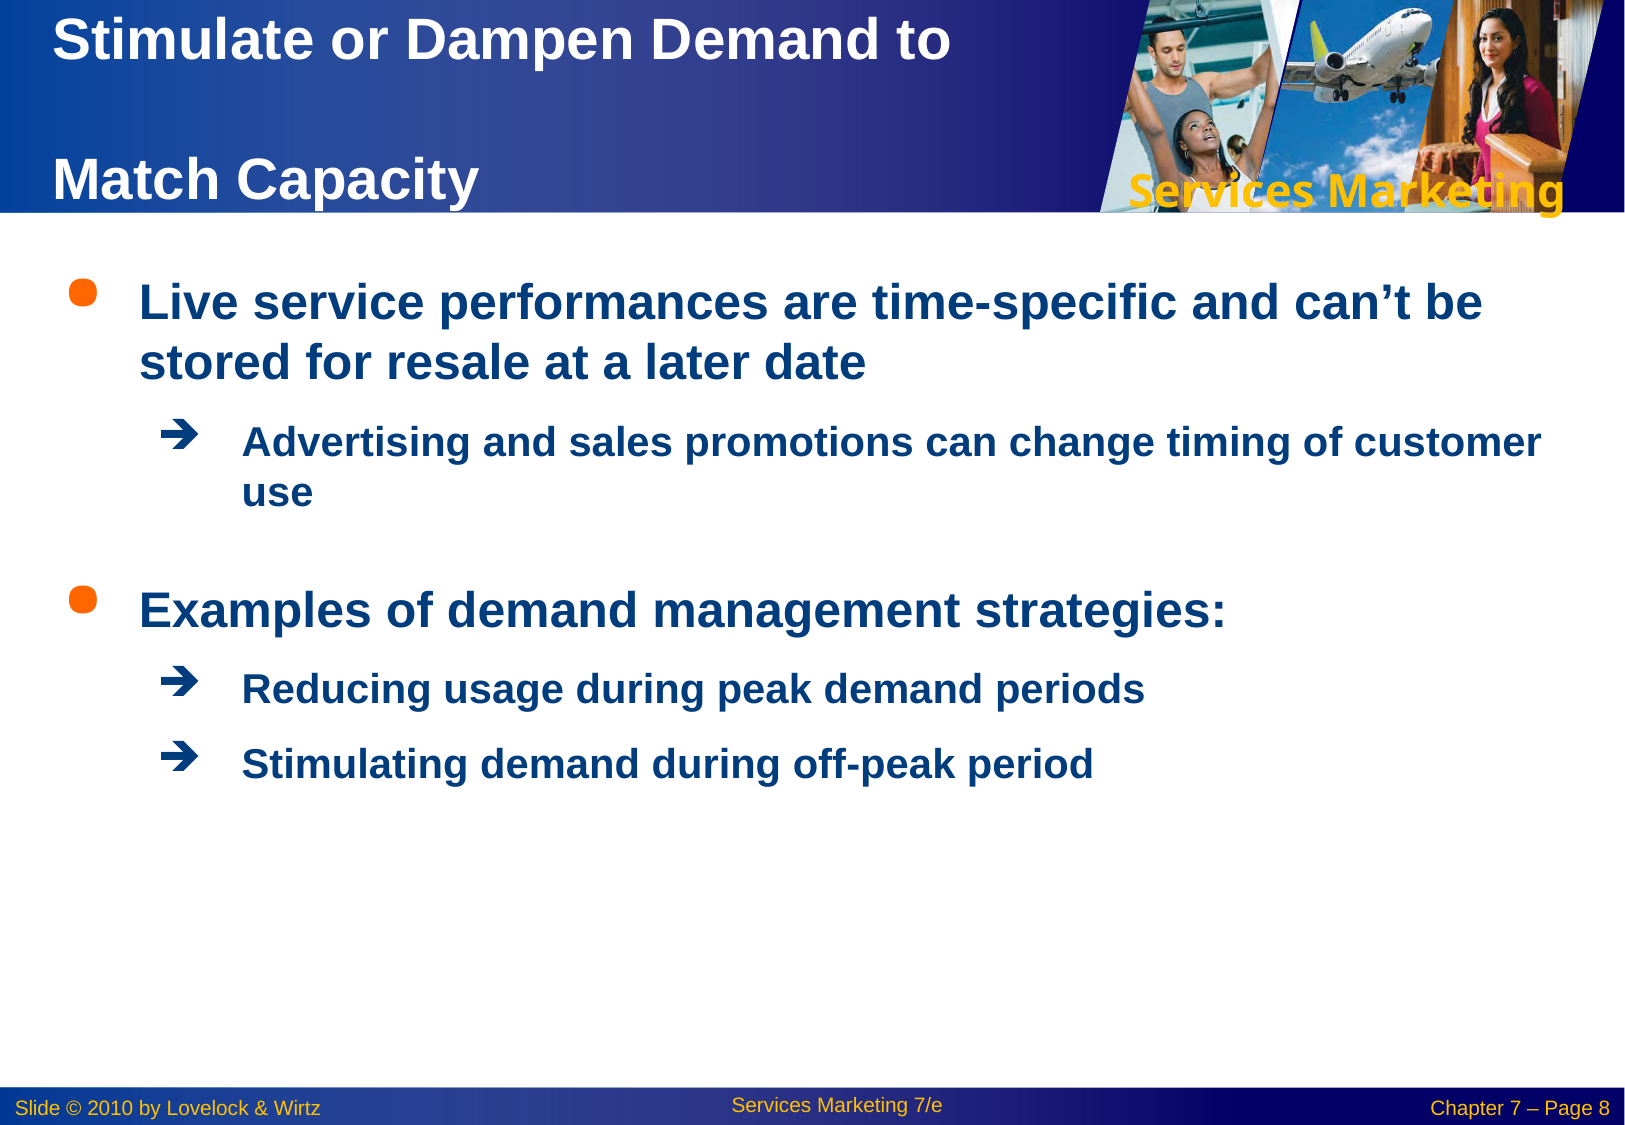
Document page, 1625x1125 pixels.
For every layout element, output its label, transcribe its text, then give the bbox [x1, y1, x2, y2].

picture [1162, 186, 1172, 192]
list Live service performances are time-specific and can’t be stored for resale at a later date Advertising and sales promotions can change timing of customer use Examples of demand management strategies: Reducing usage during peak demand periods Stimulating demand during off-peak period [49, 261, 1588, 1051]
title Stimulate or Dampen Demand to Match Capacity [36, 37, 1088, 176]
picture [1546, 187, 1556, 202]
picture [1100, 0, 1604, 213]
